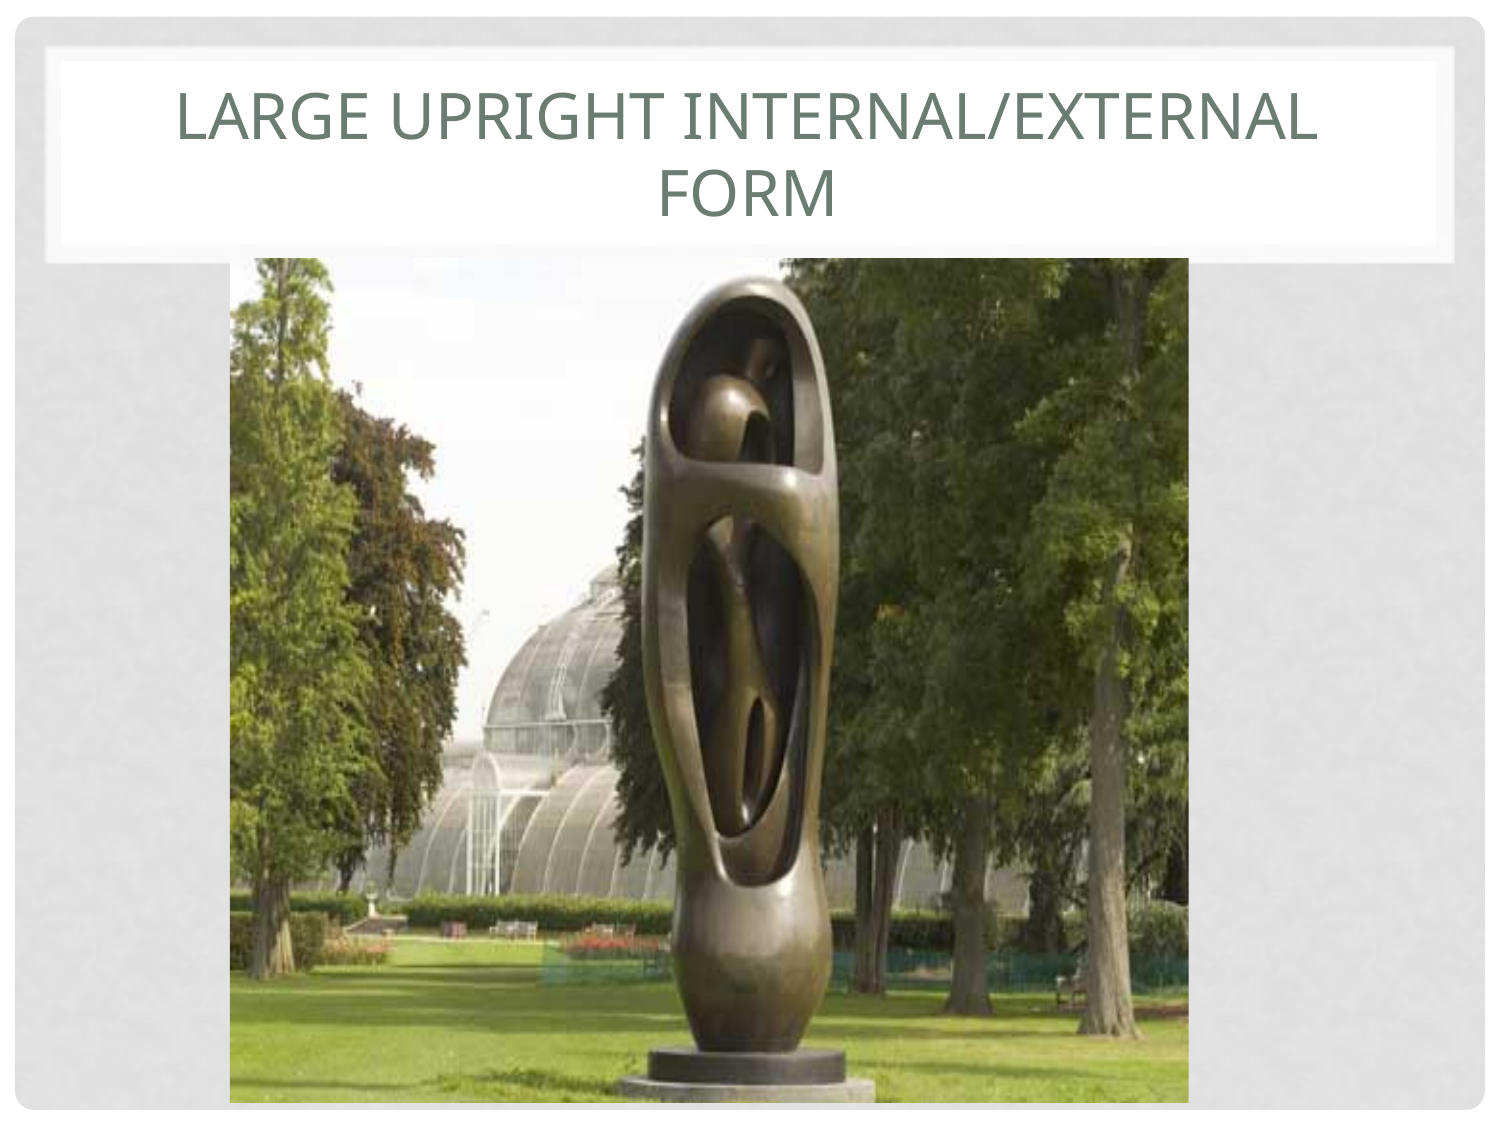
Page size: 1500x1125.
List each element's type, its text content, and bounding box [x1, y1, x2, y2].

title Large upright internal/external form [69, 66, 1425, 238]
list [229, 254, 1189, 1103]
